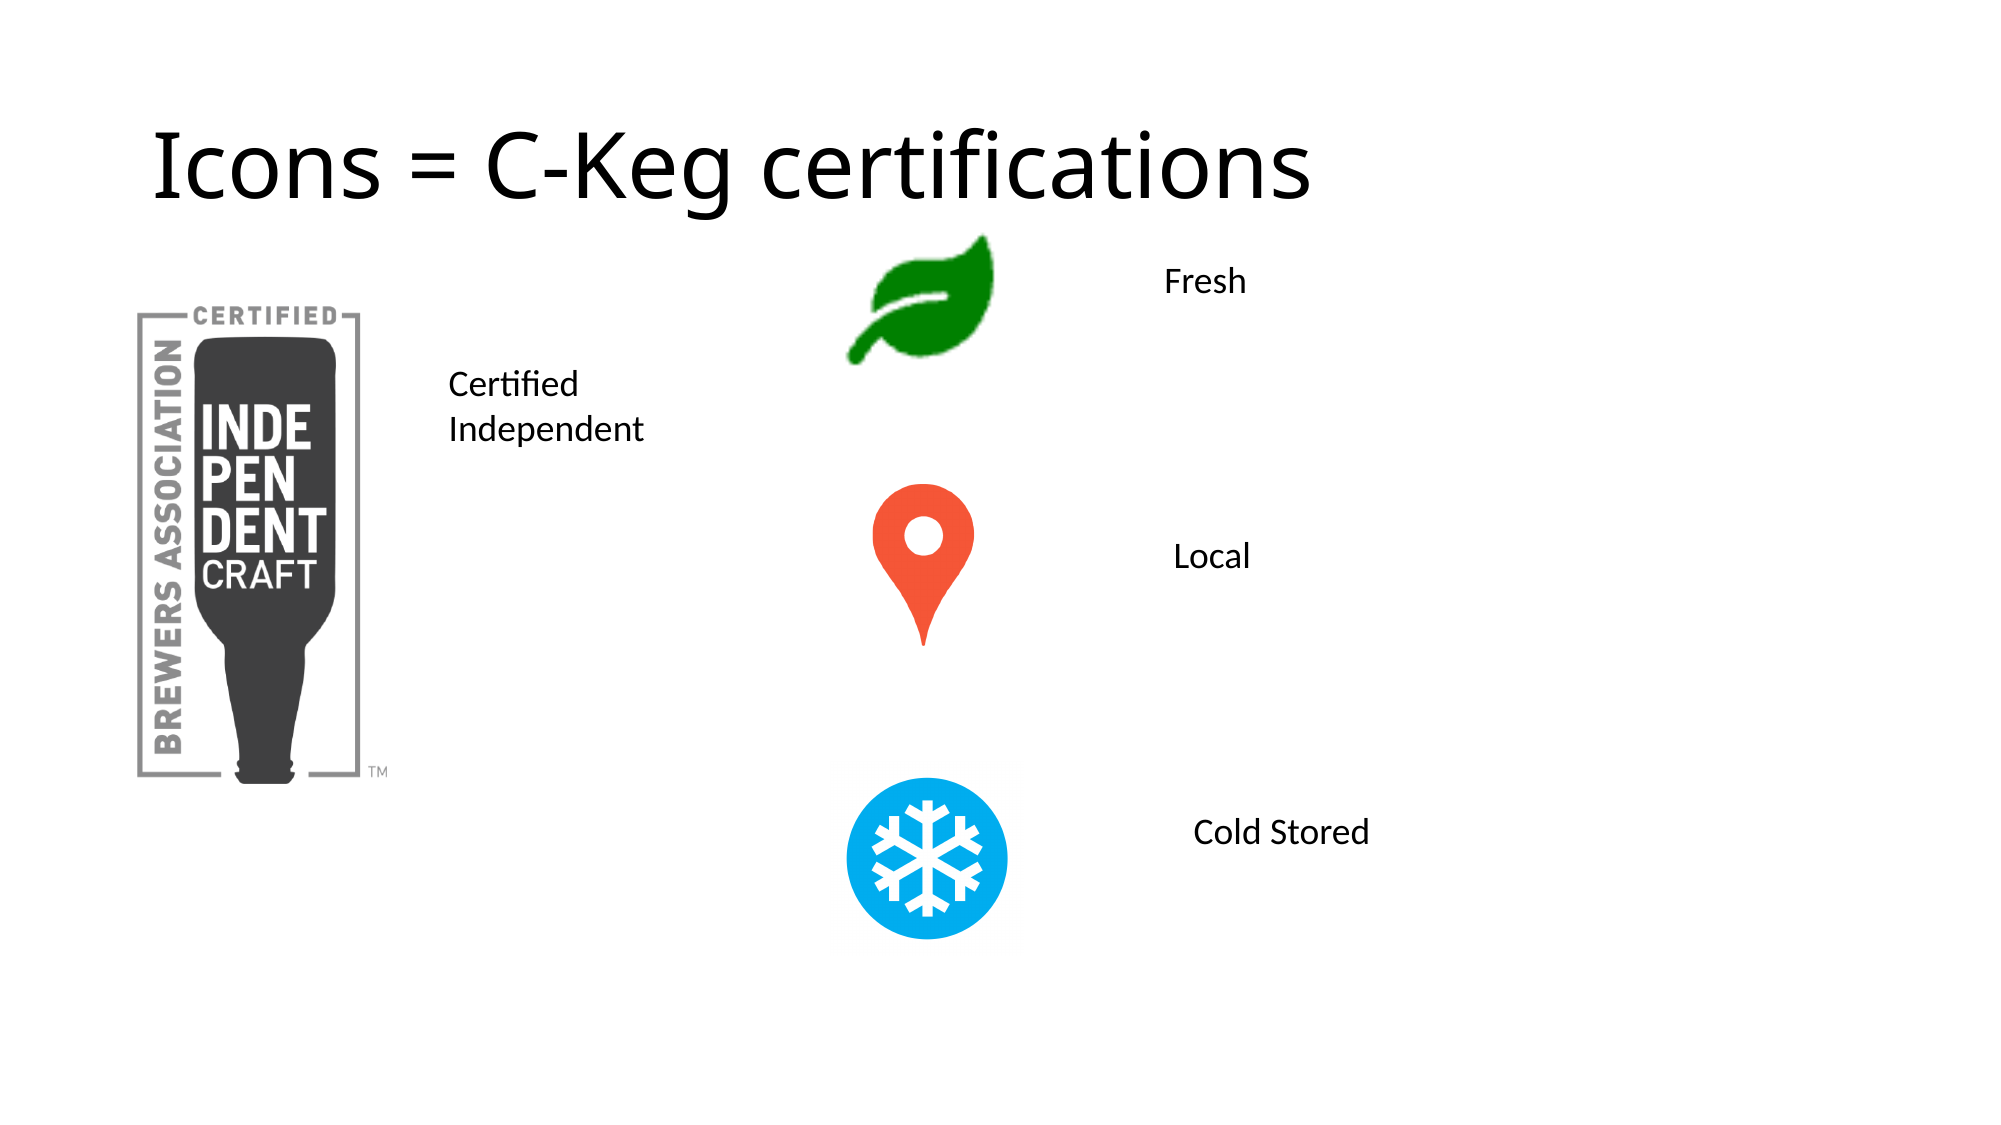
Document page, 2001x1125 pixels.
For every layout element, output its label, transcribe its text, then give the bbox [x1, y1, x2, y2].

picture [131, 306, 392, 784]
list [829, 219, 1019, 393]
picture [829, 761, 1024, 956]
picture [837, 478, 1011, 653]
text_box Cold Stored [1178, 799, 1394, 860]
text_box Fresh [1149, 248, 1263, 309]
text_box Local [1158, 523, 1469, 584]
text_box Certified Independent [433, 351, 775, 457]
title Icons = C-Keg certifications [137, 59, 1863, 278]
